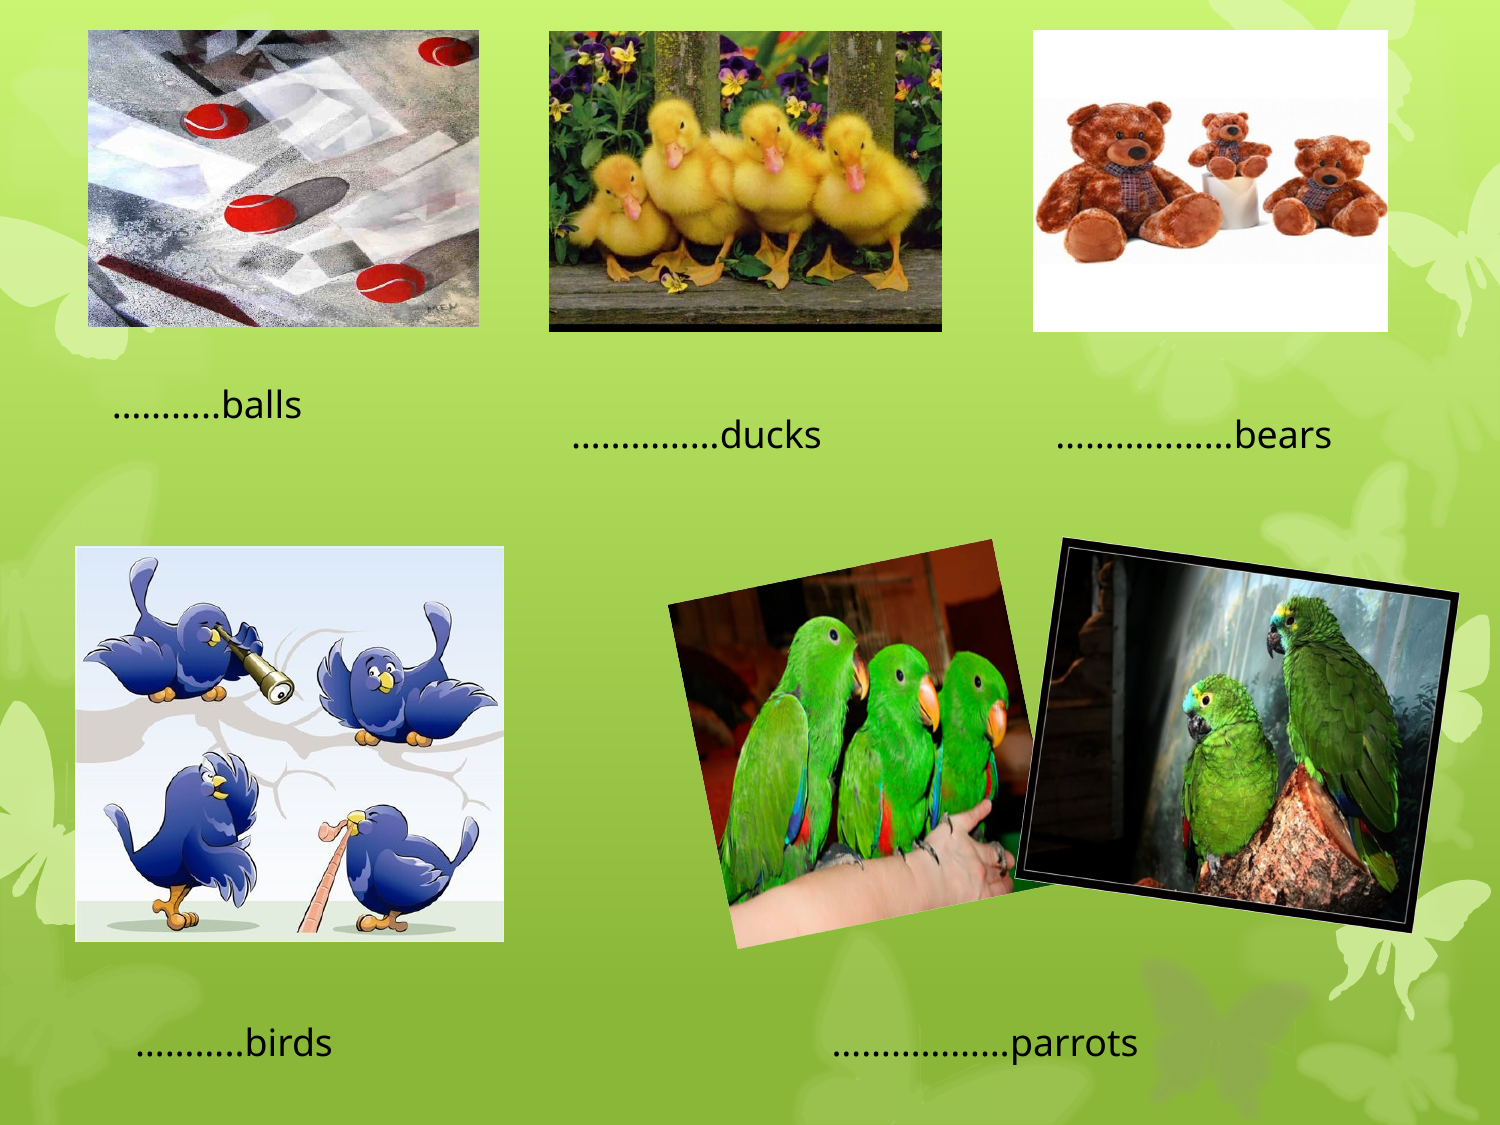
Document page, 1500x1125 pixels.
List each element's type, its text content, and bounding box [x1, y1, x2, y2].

picture [74, 545, 505, 942]
text_box ………………parrots [816, 1011, 1154, 1072]
picture [87, 30, 479, 327]
picture [668, 537, 1459, 948]
text_box ………………bears [1040, 403, 1348, 464]
text_box ………..birds [120, 1011, 348, 1072]
text_box ……………ducks [556, 403, 837, 464]
picture [1032, 30, 1389, 332]
text_box ………..balls [97, 373, 318, 434]
picture [548, 31, 943, 332]
